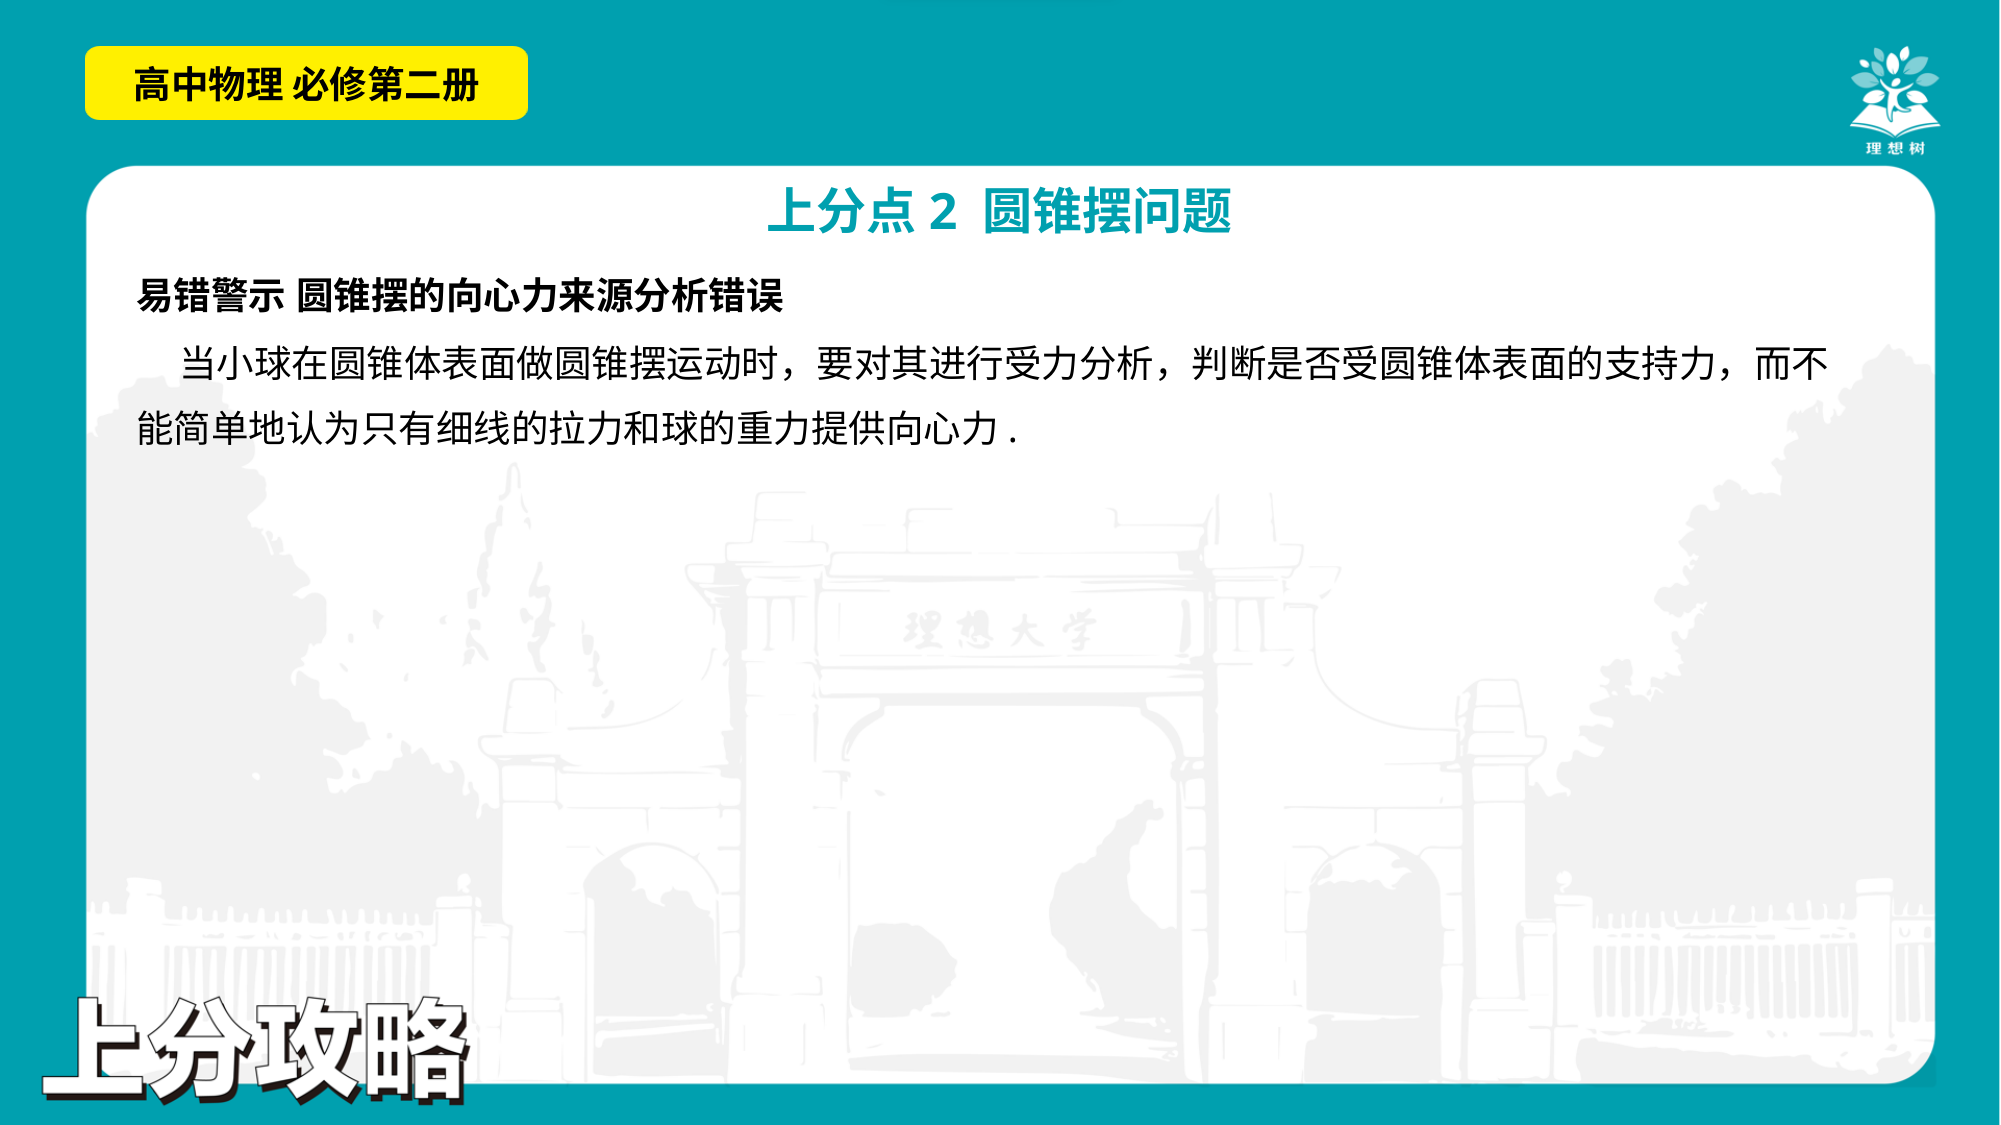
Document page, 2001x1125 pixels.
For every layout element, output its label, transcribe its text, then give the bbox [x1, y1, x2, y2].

picture [0, 0, 2000, 1125]
text_box 易错警示 圆锥摆的向心力来源分析错误 当小球在圆锥体表面做圆锥摆运动时，要对其进行受力分析，判断是否受圆锥体表面的支持力，而不 能简单地认为只有细线的拉力和球的重力提供向心力. [136, 247, 1865, 444]
